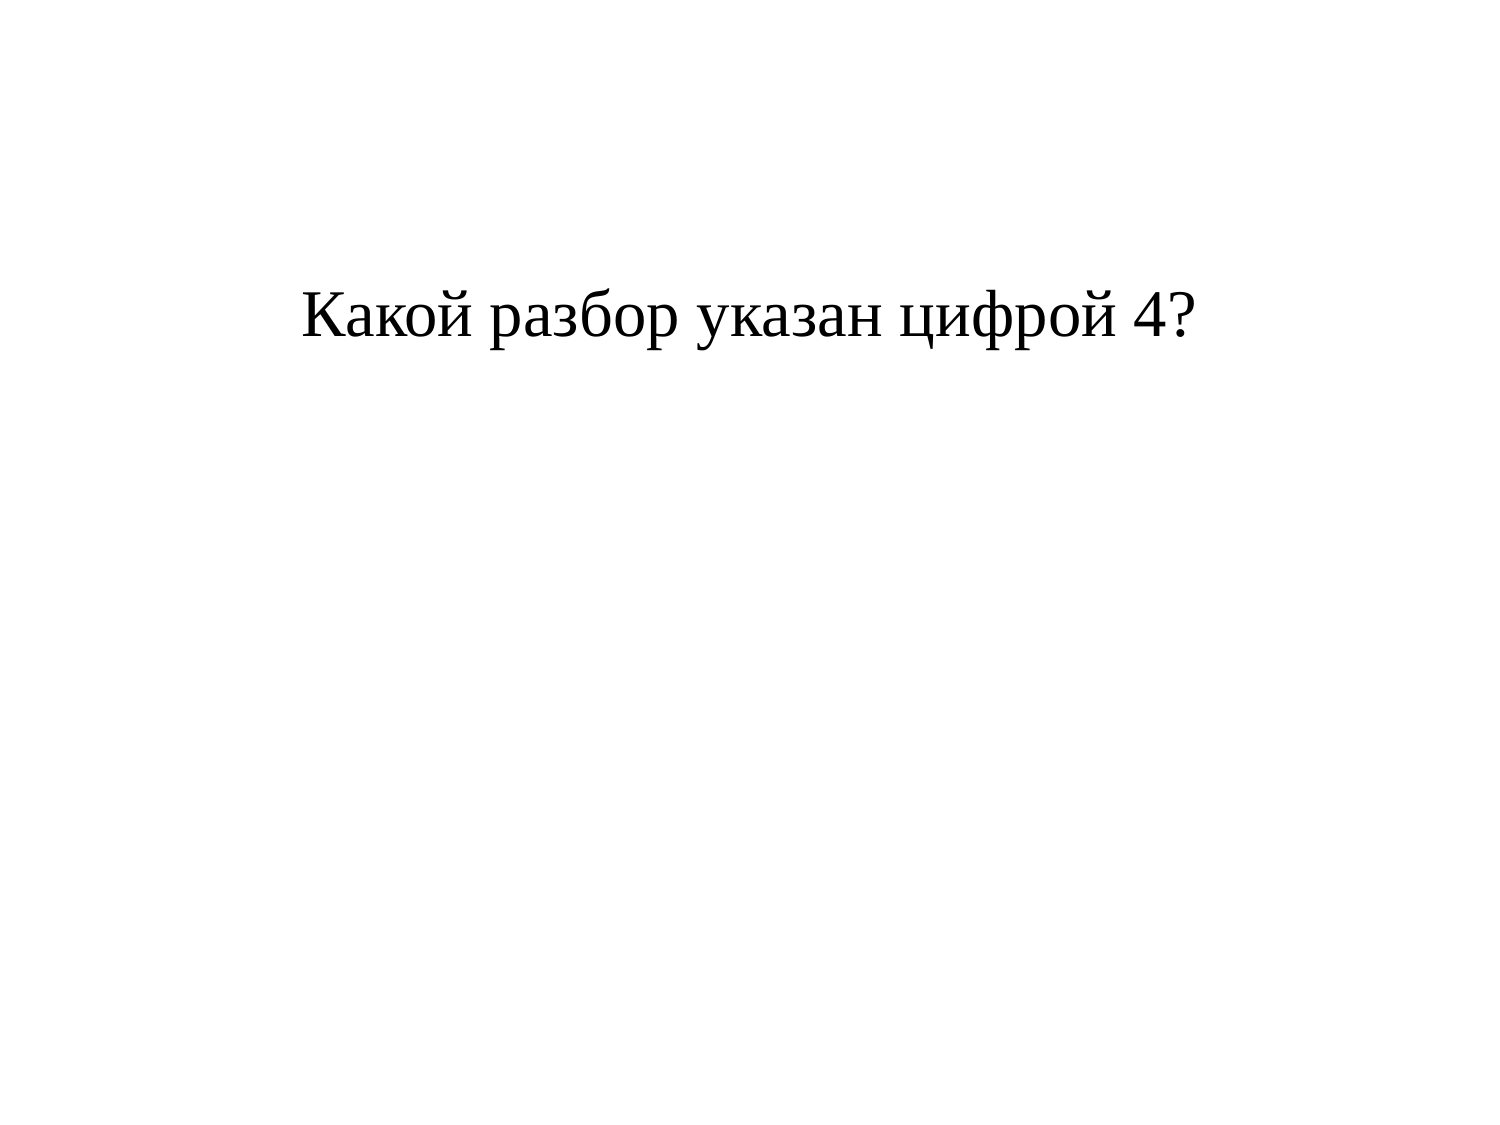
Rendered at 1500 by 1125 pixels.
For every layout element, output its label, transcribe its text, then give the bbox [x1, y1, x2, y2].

list Какой разбор указан цифрой 4? [75, 262, 1425, 1005]
